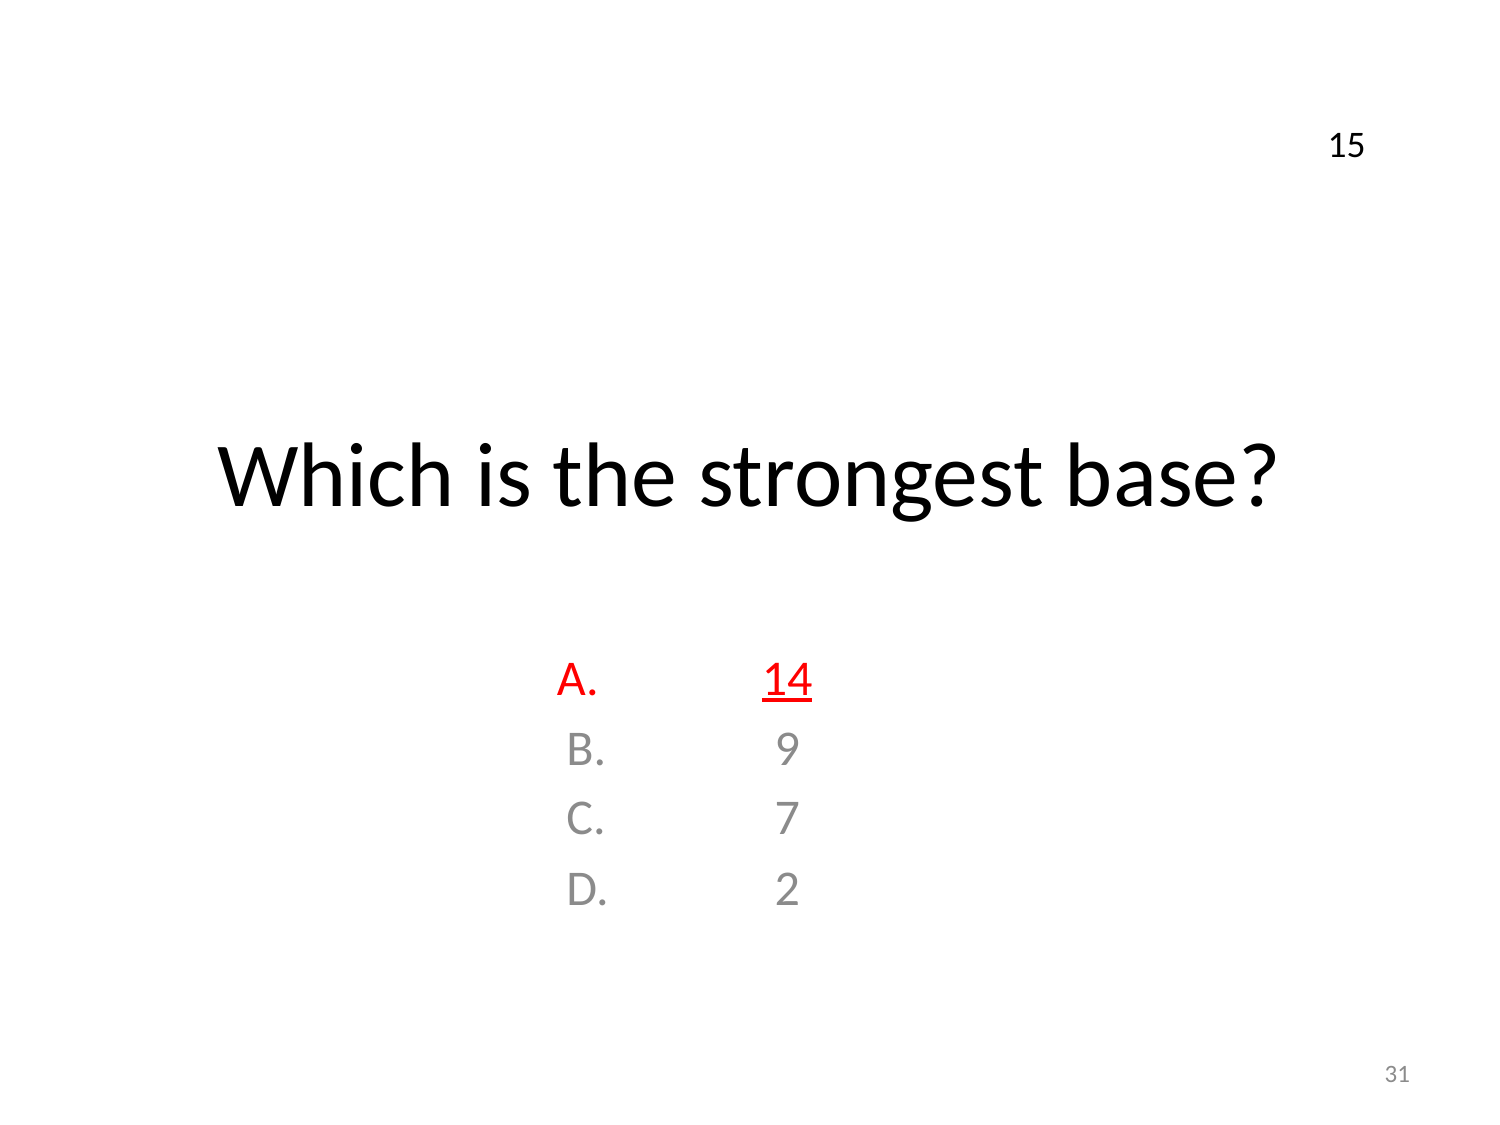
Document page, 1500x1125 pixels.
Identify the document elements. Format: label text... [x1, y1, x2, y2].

subtitle 14 9 7 2 [225, 637, 1275, 925]
title Which is the strongest base? [112, 349, 1388, 591]
text_box 15 [1312, 112, 1381, 173]
slide_number 31 [1074, 1042, 1425, 1103]
